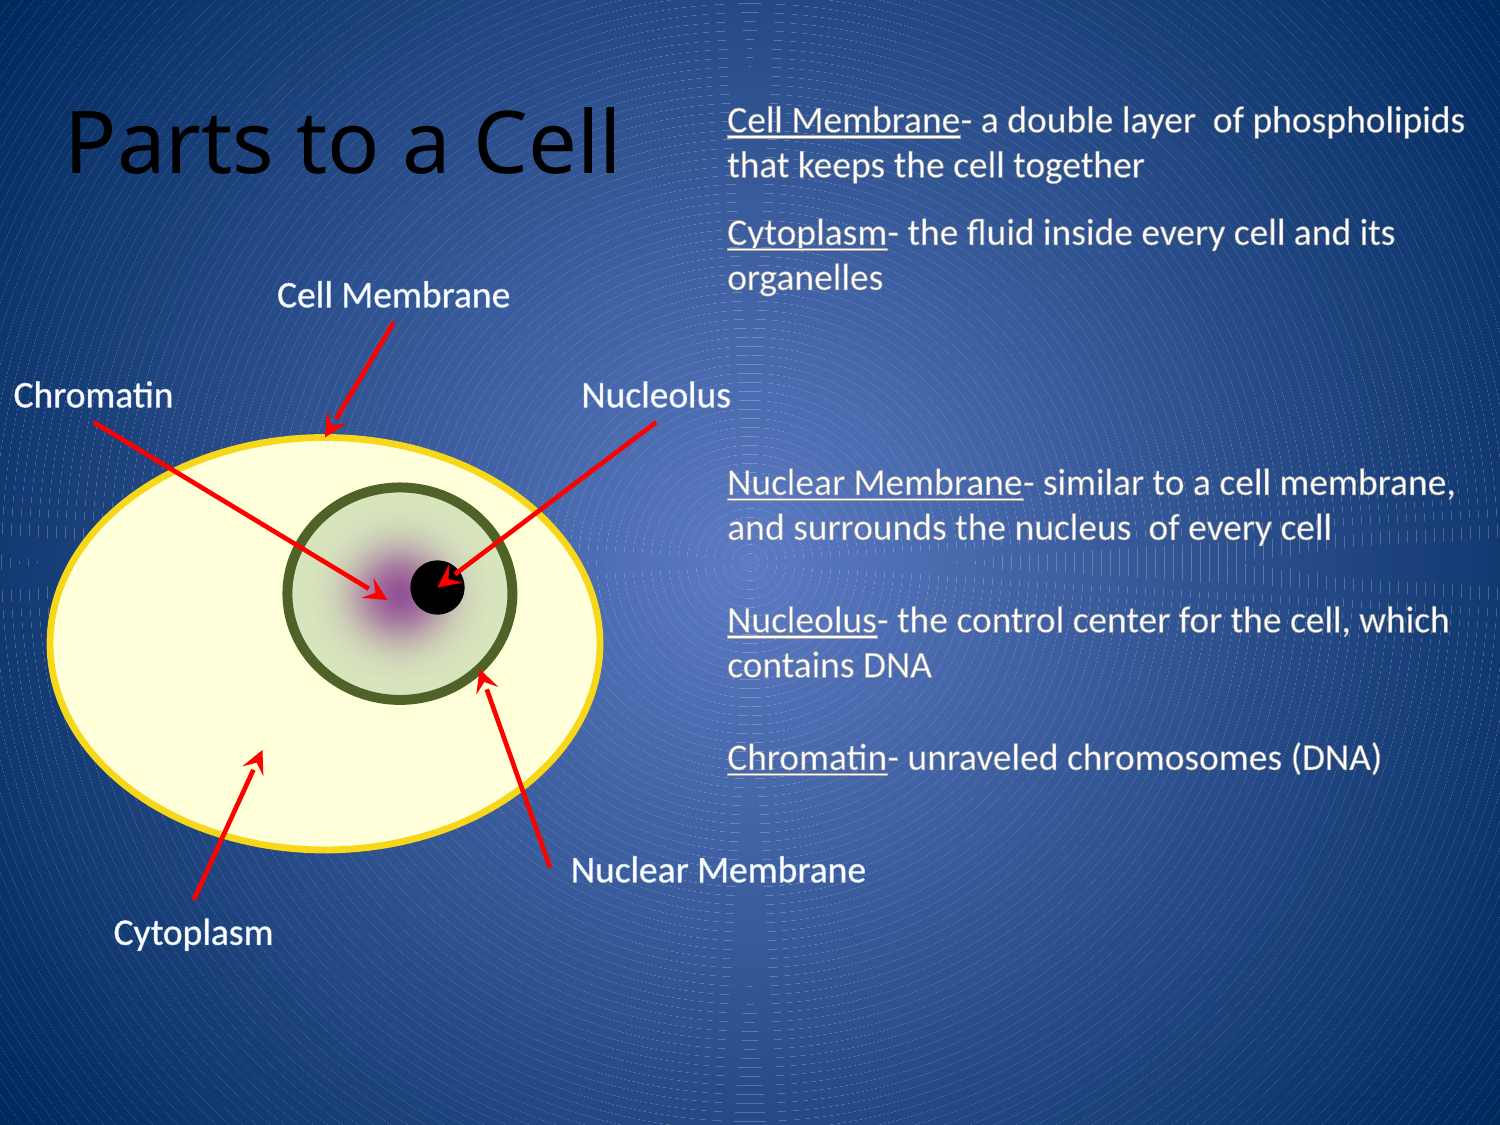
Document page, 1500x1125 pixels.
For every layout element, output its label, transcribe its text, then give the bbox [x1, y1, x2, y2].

text_box [335, 485, 459, 584]
text_box [486, 623, 603, 762]
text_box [479, 668, 551, 868]
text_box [152, 790, 304, 860]
text_box Chromatin- unraveled chromosomes (DNA) [712, 724, 1500, 785]
text_box Cell Membrane- a double layer of phospholipids that keeps the cell together [712, 87, 1500, 193]
text_box Cytoplasm- the fluid inside every cell and its organelles [712, 199, 1500, 305]
text_box [410, 560, 459, 615]
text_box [151, 364, 330, 659]
text_box Nuclear Membrane- similar to a cell membrane, and surrounds the nucleus of every cell [712, 449, 1500, 555]
text_box [47, 484, 474, 853]
text_box [315, 572, 511, 703]
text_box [301, 345, 417, 415]
text_box Parts to a Cell [49, 45, 638, 233]
text_box Nucleolus [487, 362, 825, 423]
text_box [464, 395, 630, 615]
text_box Nucleolus- the control center for the cell, which contains DNA [712, 587, 1500, 693]
text_box Cell Membrane [225, 262, 563, 323]
text_box Nuclear Membrane [549, 837, 888, 898]
text_box [365, 561, 428, 628]
text_box Chromatin [0, 362, 263, 423]
text_box [335, 435, 459, 503]
text_box Cytoplasm [24, 899, 363, 960]
